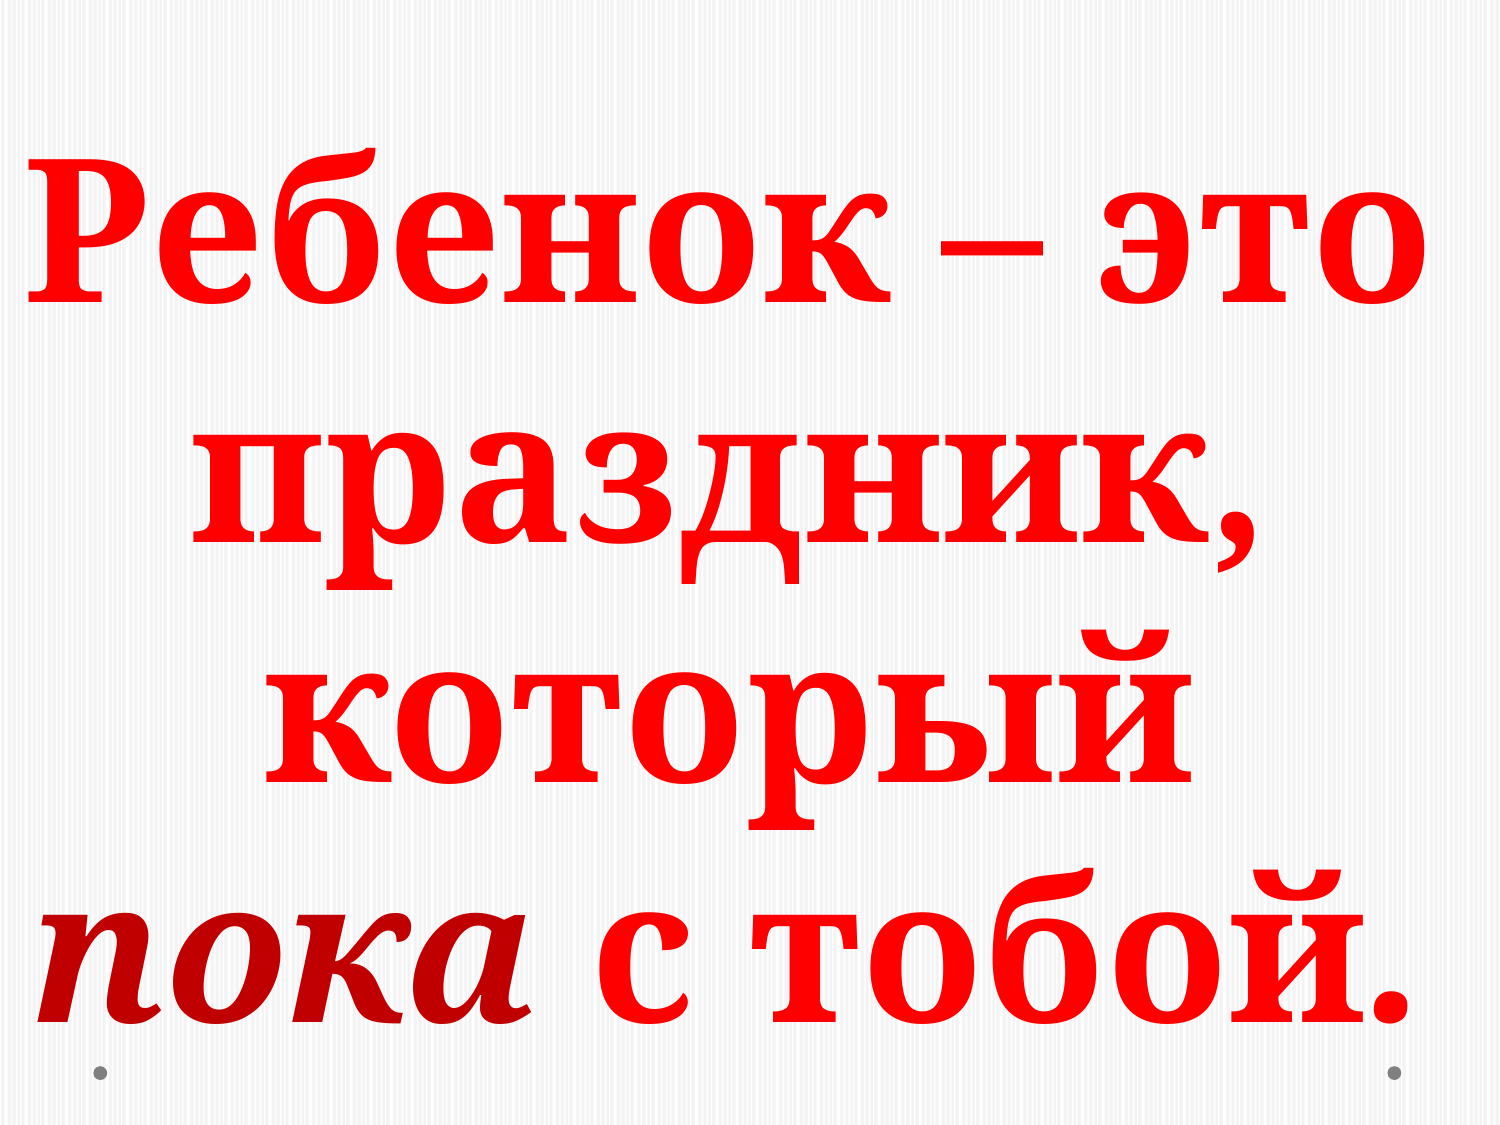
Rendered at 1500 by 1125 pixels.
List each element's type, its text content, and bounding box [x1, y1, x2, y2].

title Ребенок – это праздник, который пока с тобой. [0, 0, 1459, 1071]
